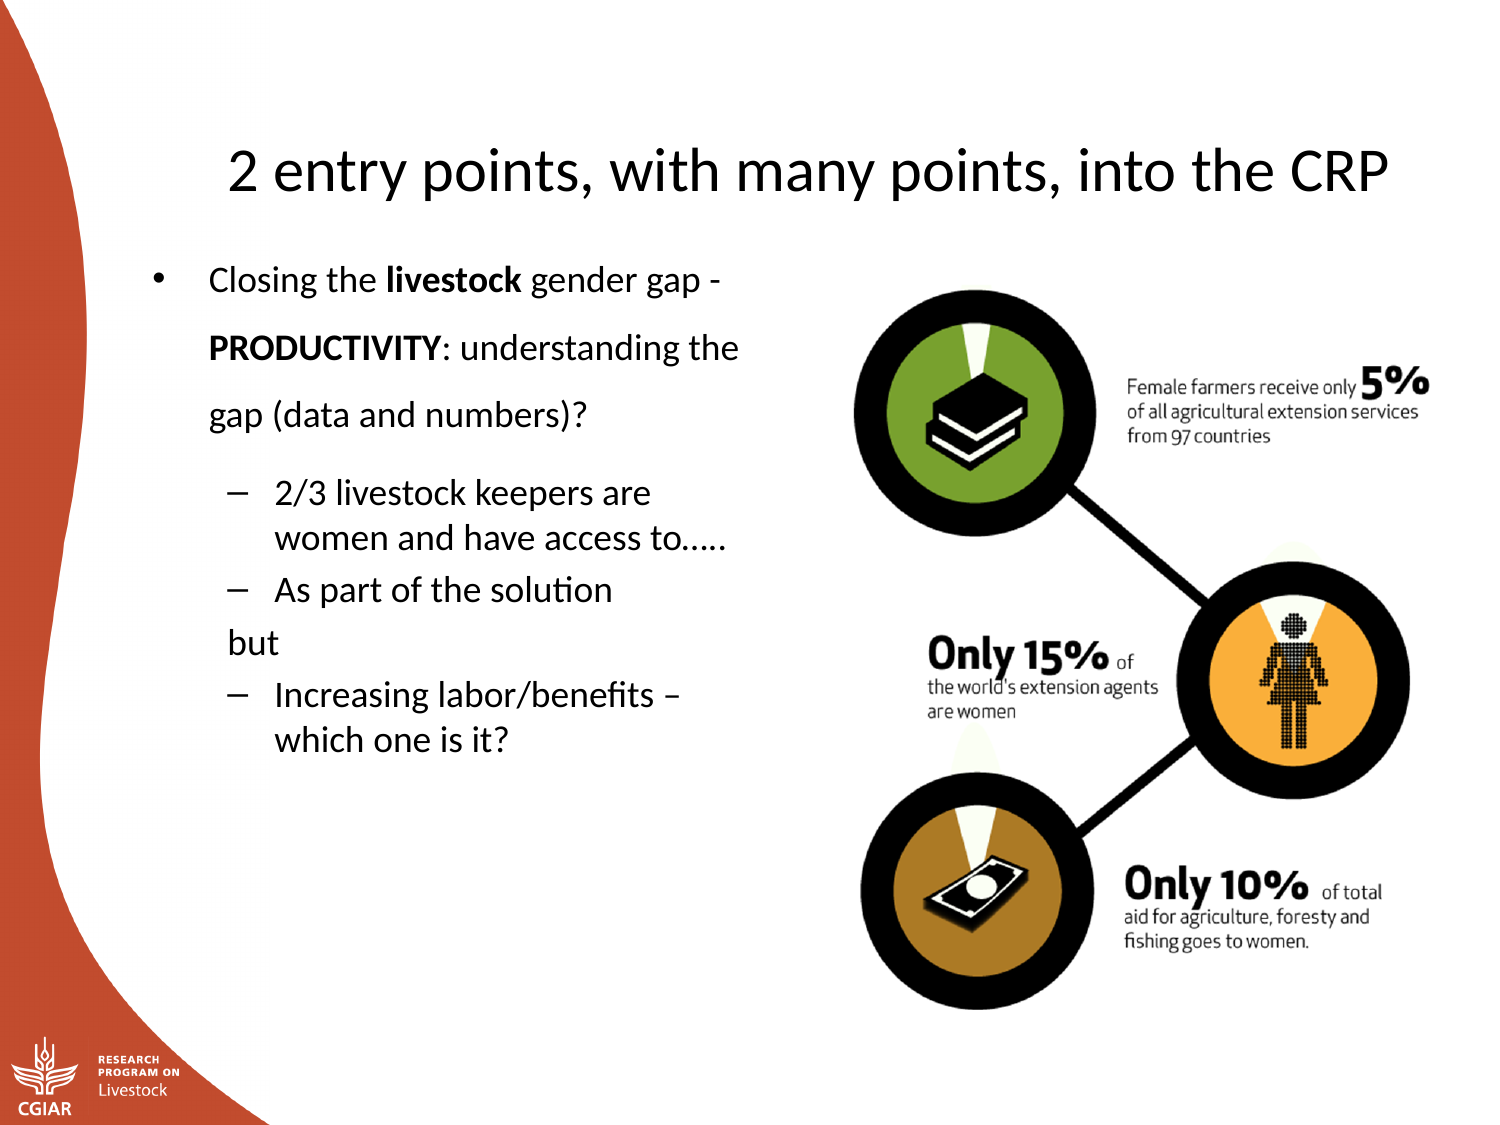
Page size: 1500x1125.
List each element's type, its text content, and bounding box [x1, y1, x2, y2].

list 2 entry points, with many points, into the CRP [212, 121, 1450, 309]
picture [0, 0, 270, 1125]
list Closing the livestock gender gap - PRODUCTIVITY: understanding the gap (data and numbers)? 2/3 livestock keepers are women and have access to….. As part of the solution but Increasing labor/benefits – which one is it? [137, 225, 763, 1038]
picture [844, 262, 1438, 1016]
